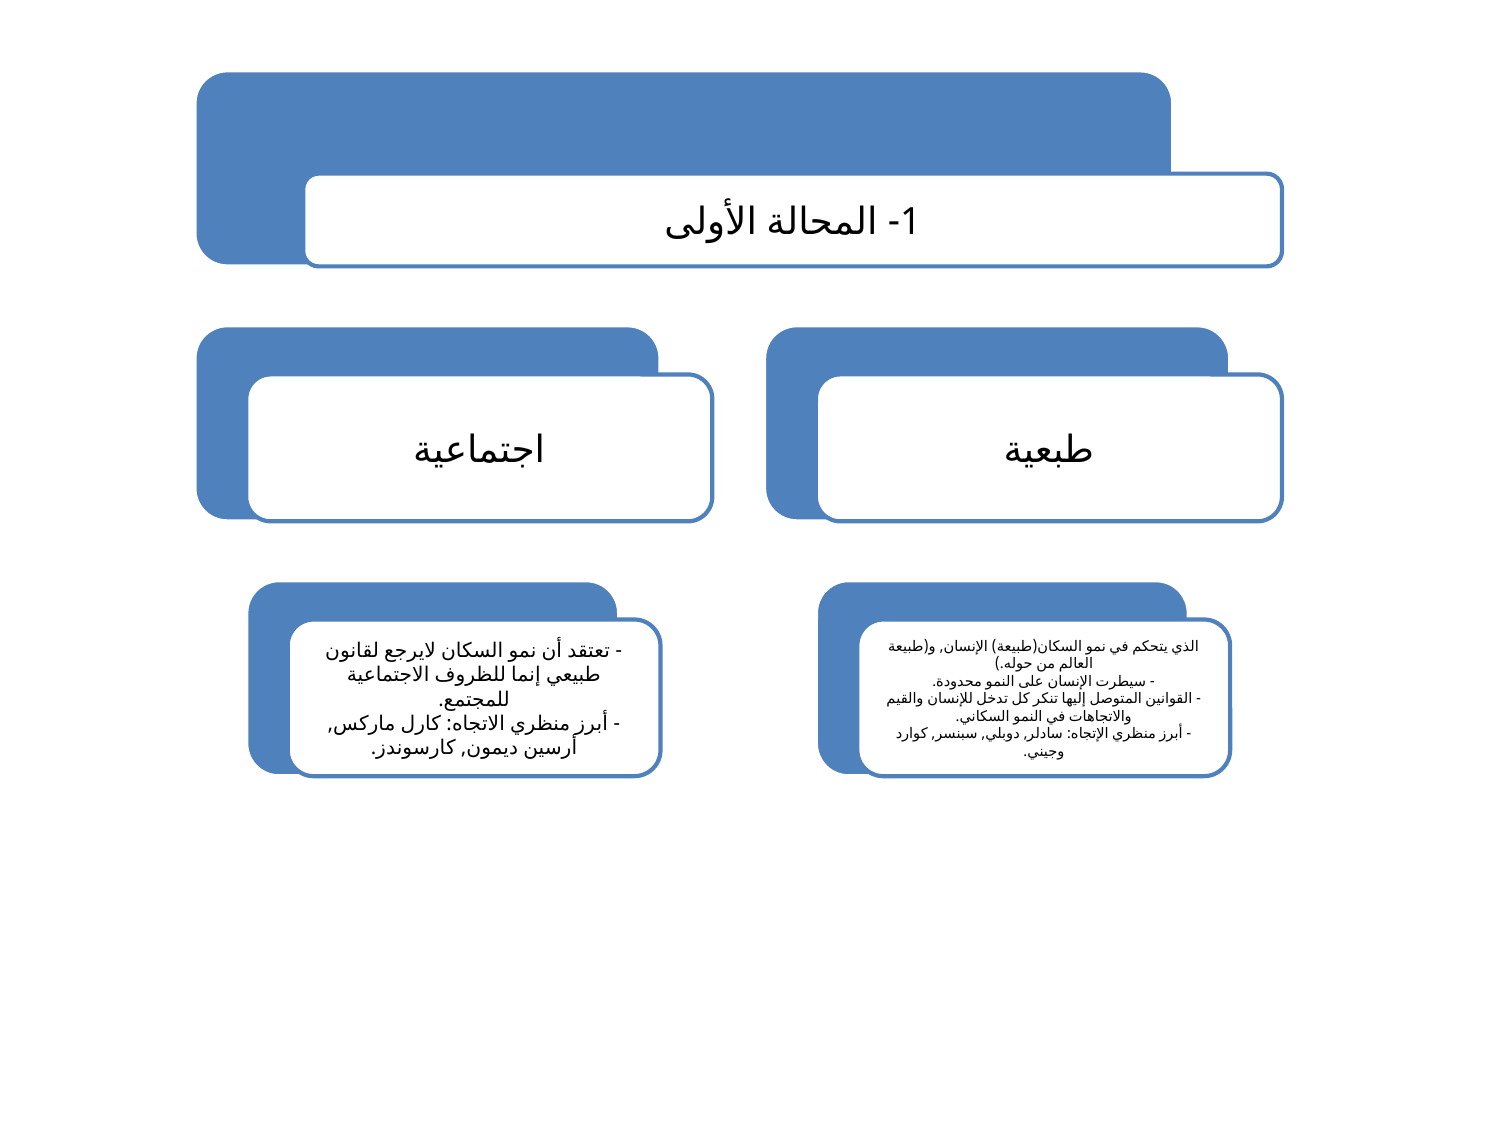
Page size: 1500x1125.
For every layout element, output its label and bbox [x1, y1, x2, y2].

text_box [58, 70, 1419, 1032]
